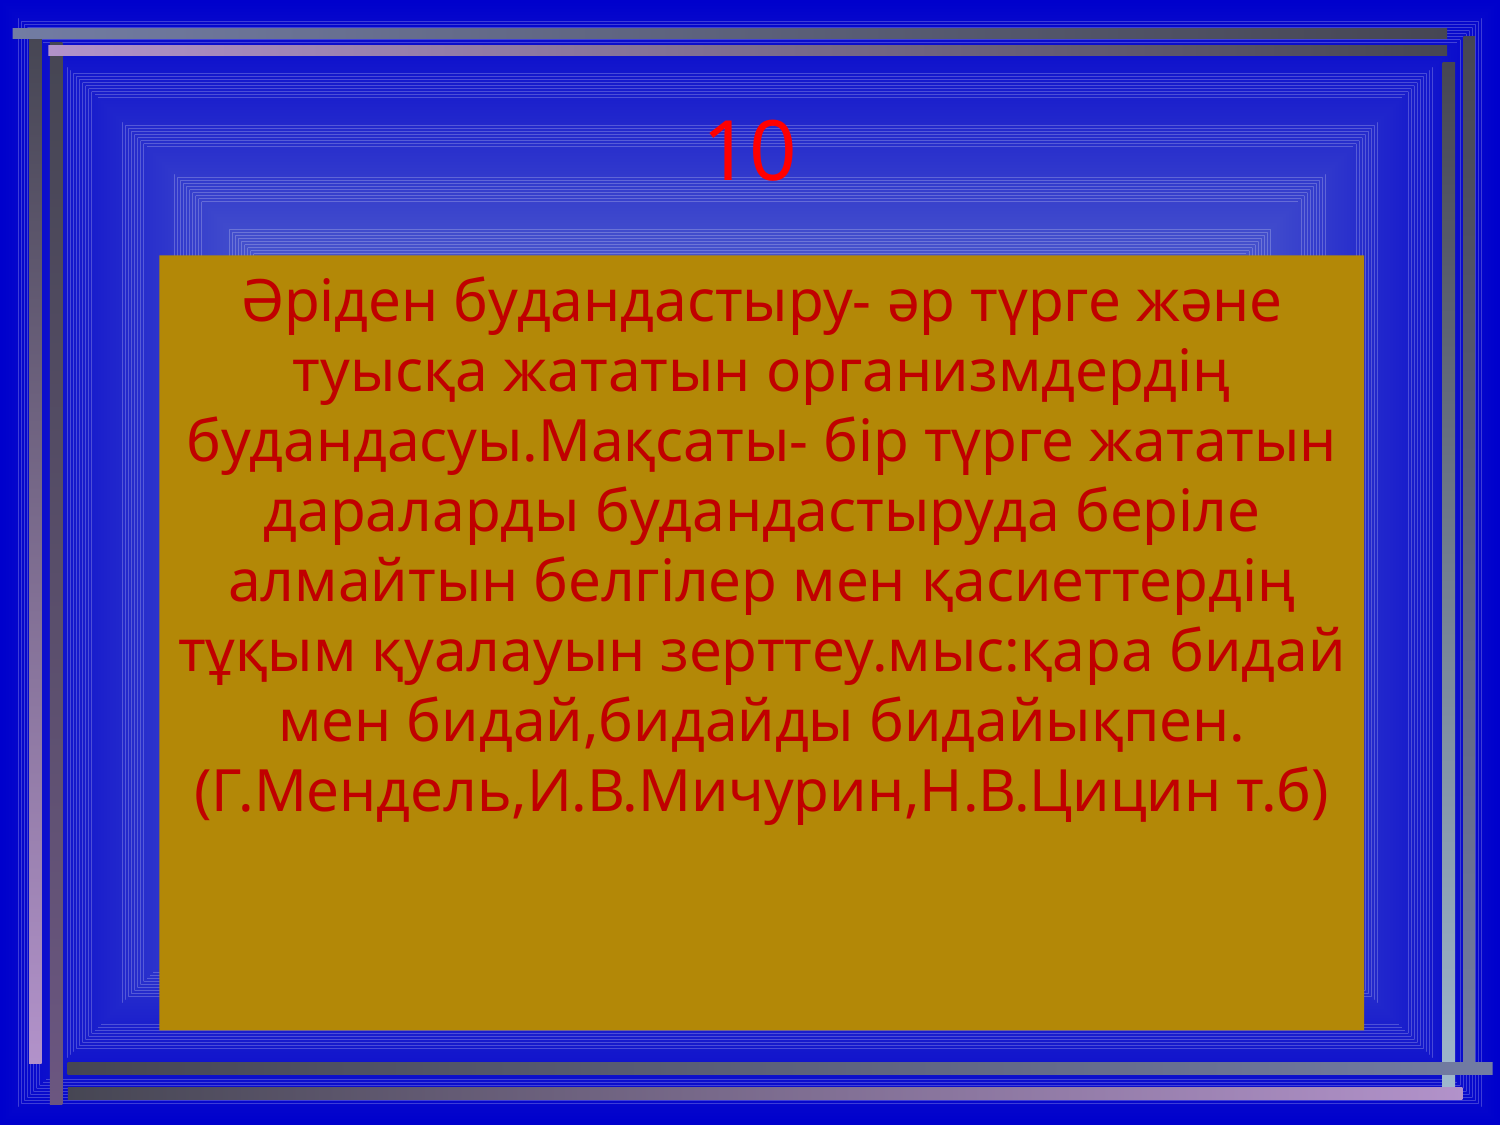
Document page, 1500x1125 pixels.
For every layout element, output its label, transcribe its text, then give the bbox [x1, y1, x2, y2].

subtitle Әріден будандастыру- әр түрге және туысқа жататын организмдердің будандасуы.Мақсаты- бір түрге жататын дараларды будандастыруда беріле алмайтын белгілер мен қасиеттердің тұқым қуалауын зерттеу.мыс:қара бидай мен бидай,бидайды бидайықпен.(Г.Мендель,И.В.Мичурин,Н.В.Цицин т.б) [159, 255, 1365, 1031]
title 10 [112, 90, 1388, 244]
